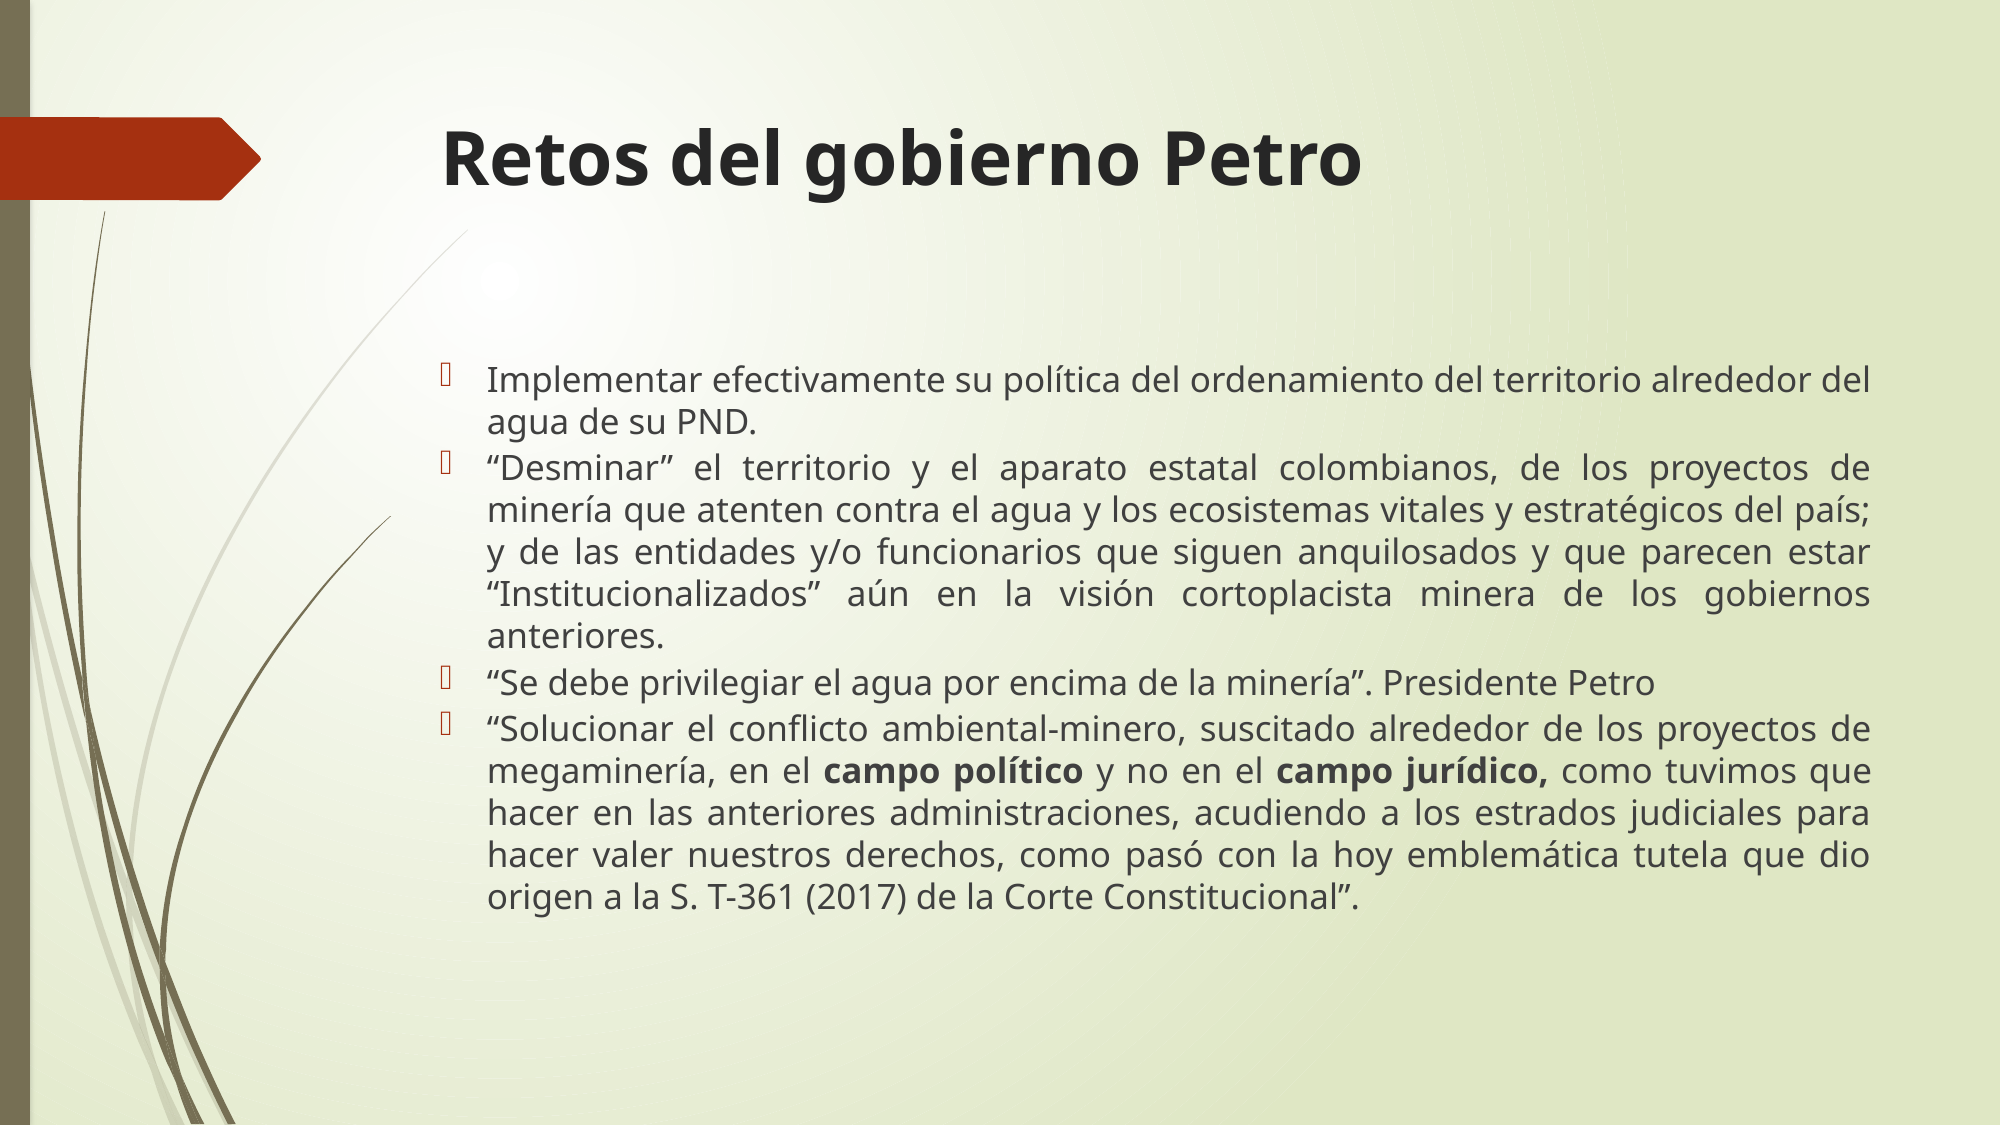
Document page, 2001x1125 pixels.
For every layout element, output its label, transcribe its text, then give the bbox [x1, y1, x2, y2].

list Implementar efectivamente su política del ordenamiento del territorio alrededor del agua de su PND. “Desminar” el territorio y el aparato estatal colombianos, de los proyectos de minería que atenten contra el agua y los ecosistemas vitales y estratégicos del país; y de las entidades y/o funcionarios que siguen anquilosados y que parecen estar “Institucionalizados” aún en la visión cortoplacista minera de los gobiernos anteriores. “Se debe privilegiar el agua por encima de la minería”. Presidente Petro “Solucionar el conflicto ambiental-minero, suscitado alrededor de los proyectos de megaminería, en el campo político y no en el campo jurídico, como tuvimos que hacer en las anteriores administraciones, acudiendo a los estrados judiciales para hacer valer nuestros derechos, como pasó con la hoy emblemática tutela que dio origen a la S. T-361 (2017) de la Corte Constitucional”. [424, 350, 1888, 970]
title Retos del gobierno Petro [425, 102, 1888, 313]
